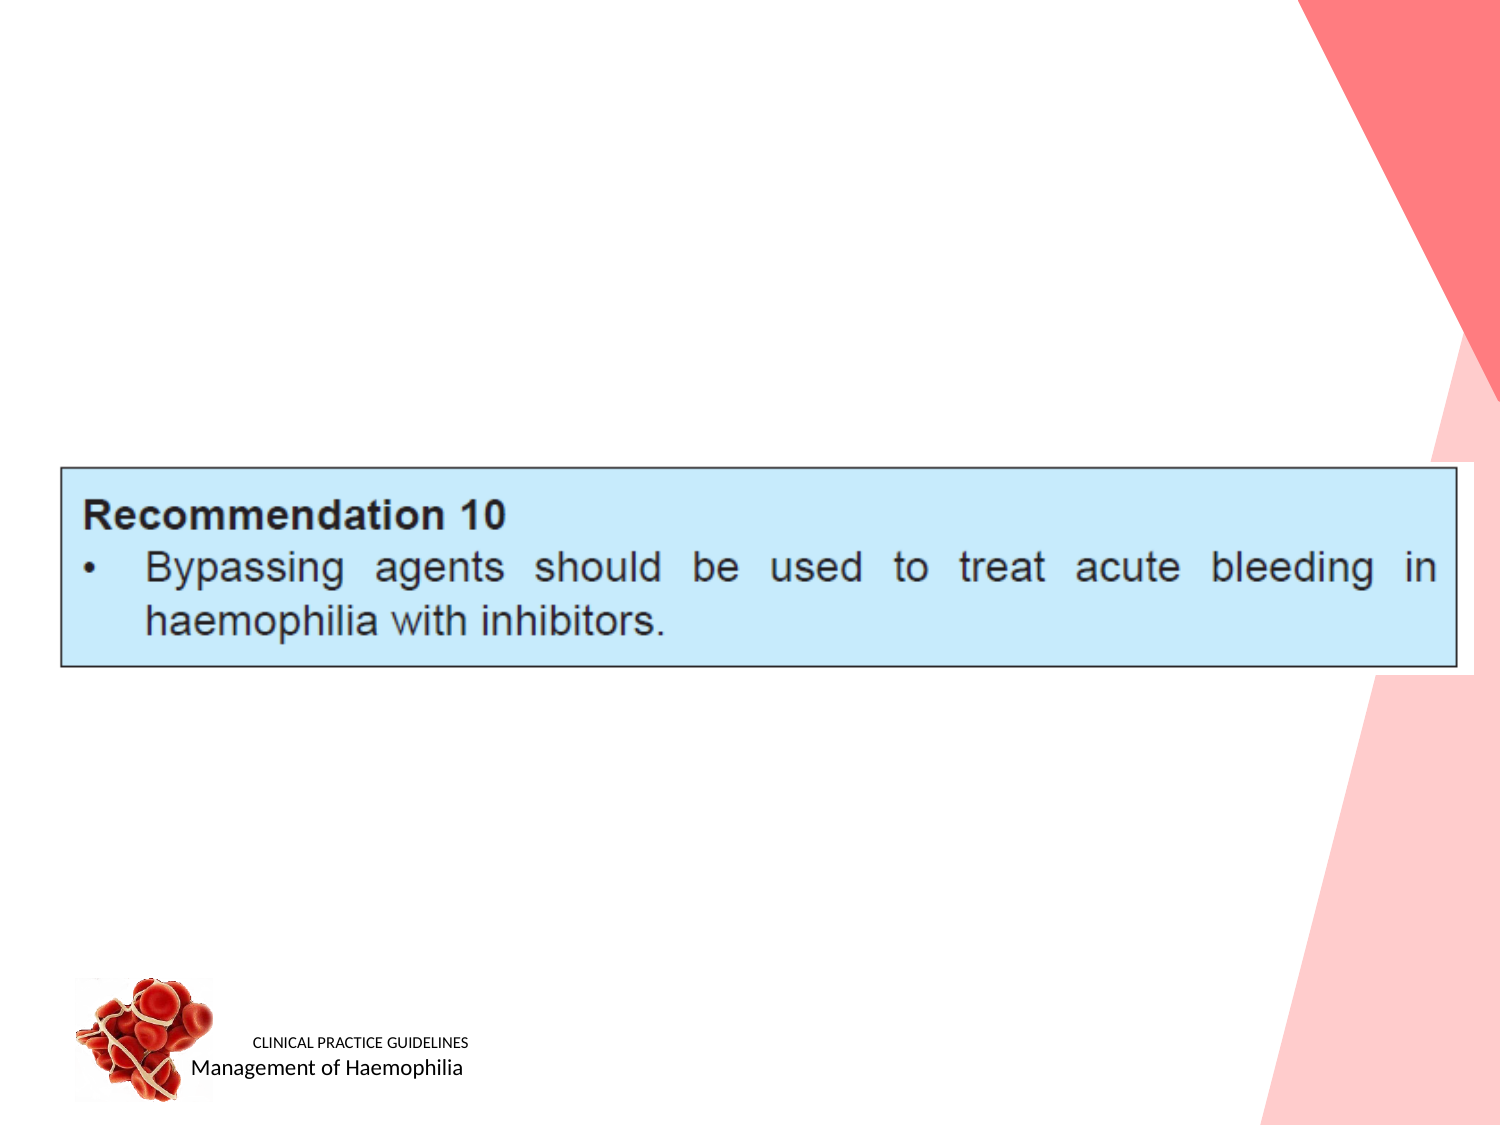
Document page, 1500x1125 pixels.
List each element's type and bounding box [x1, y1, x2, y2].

text_box [74, 0, 1500, 1125]
picture [49, 462, 1474, 676]
